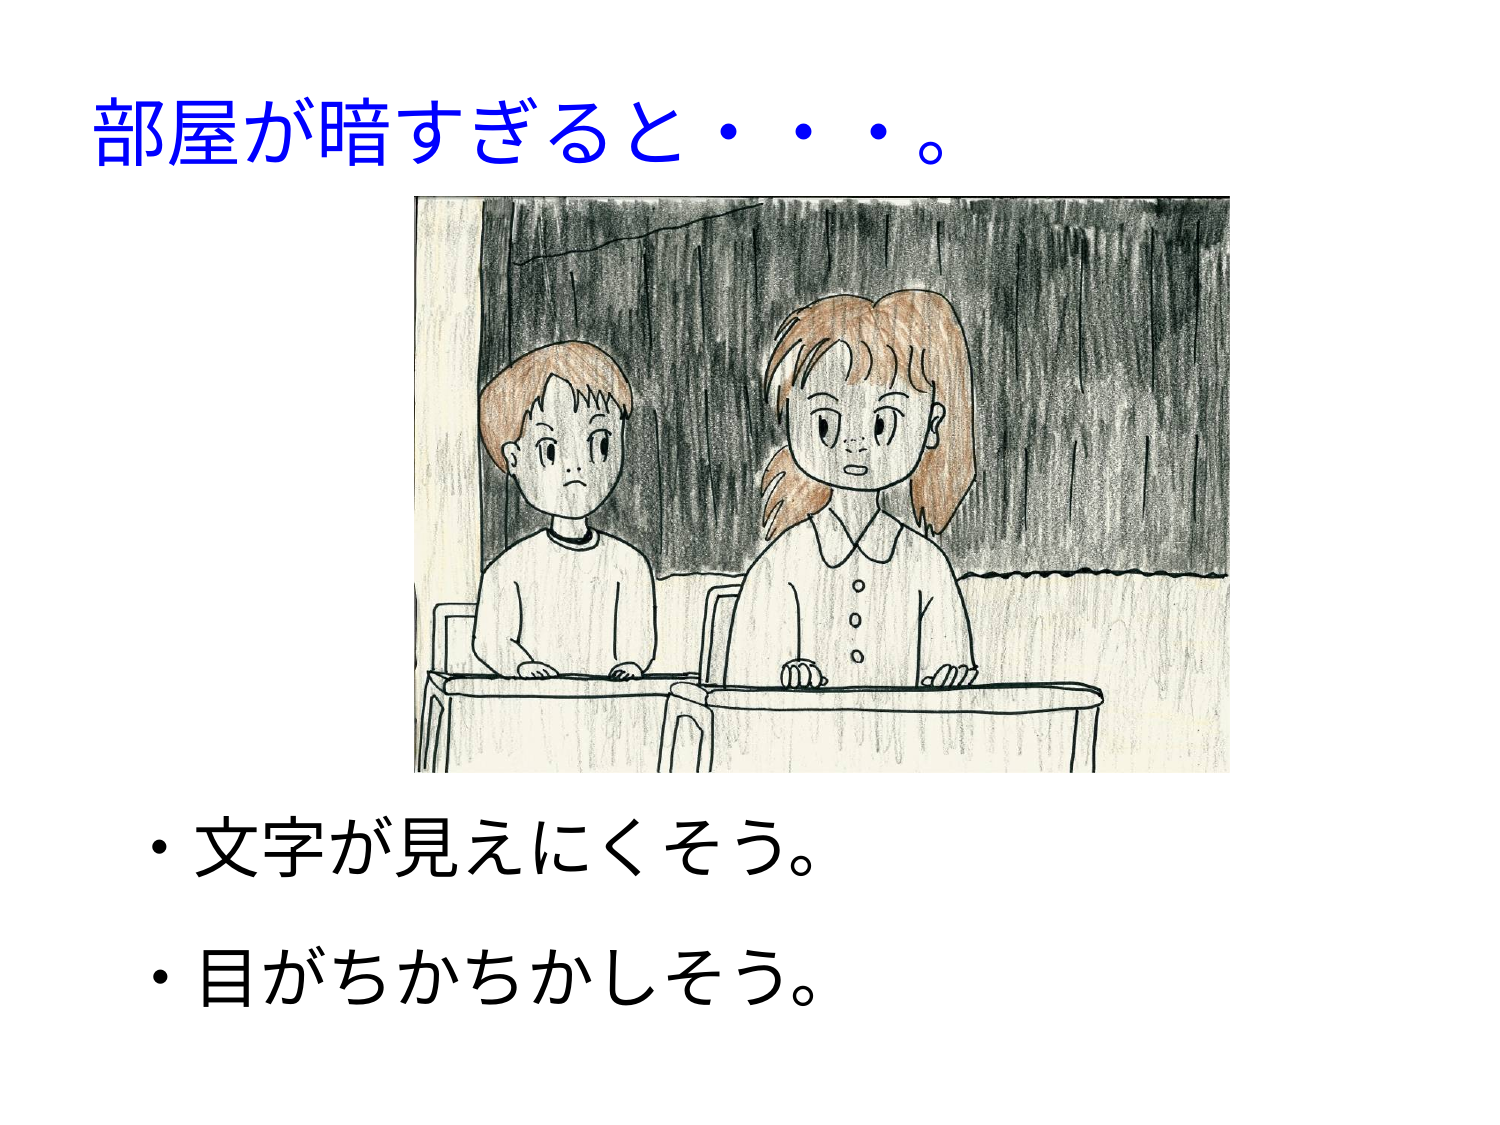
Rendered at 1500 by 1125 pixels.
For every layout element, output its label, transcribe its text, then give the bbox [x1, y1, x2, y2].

list ・目がちかちかしそう。 [112, 928, 1463, 1059]
text_box 部屋が暗すぎると・・・。 [76, 78, 1400, 183]
picture [414, 196, 1230, 774]
text_box ・文字が見えにくそう。 [112, 798, 1463, 917]
